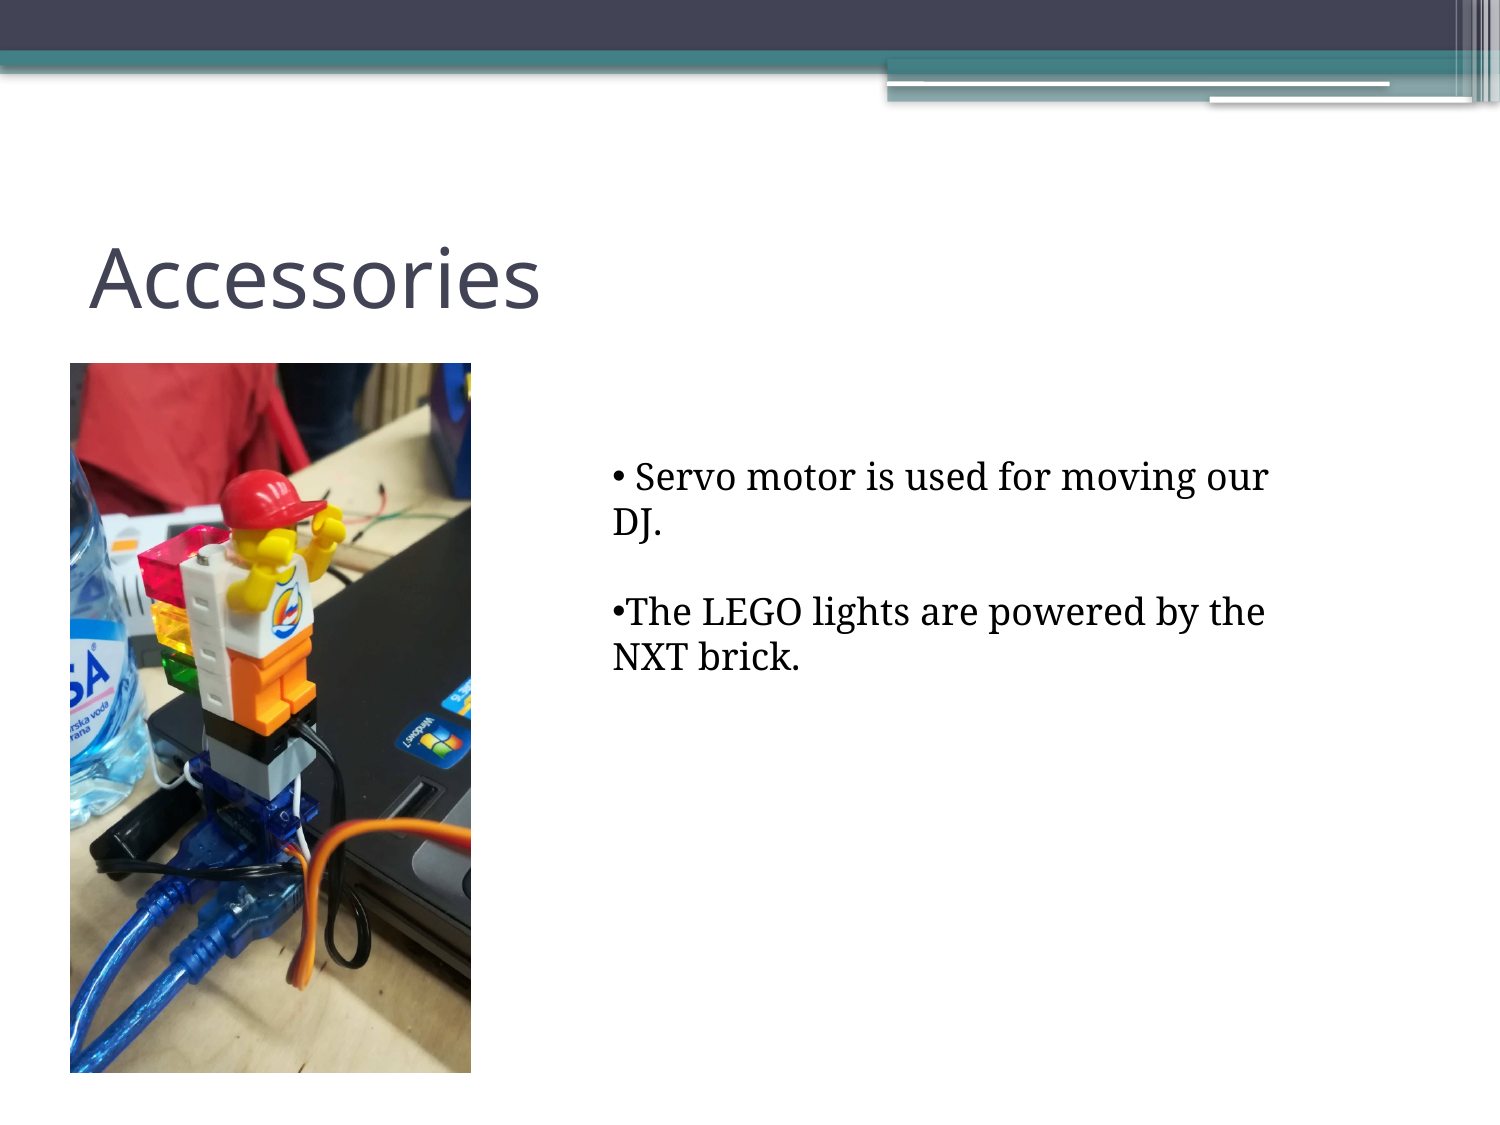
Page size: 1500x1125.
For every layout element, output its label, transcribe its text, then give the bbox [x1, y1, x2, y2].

text_box Servo motor is used for moving our DJ. The LEGO lights are powered by the NXT brick. [597, 445, 1301, 685]
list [70, 362, 471, 1073]
title Accessories [75, 187, 1425, 363]
